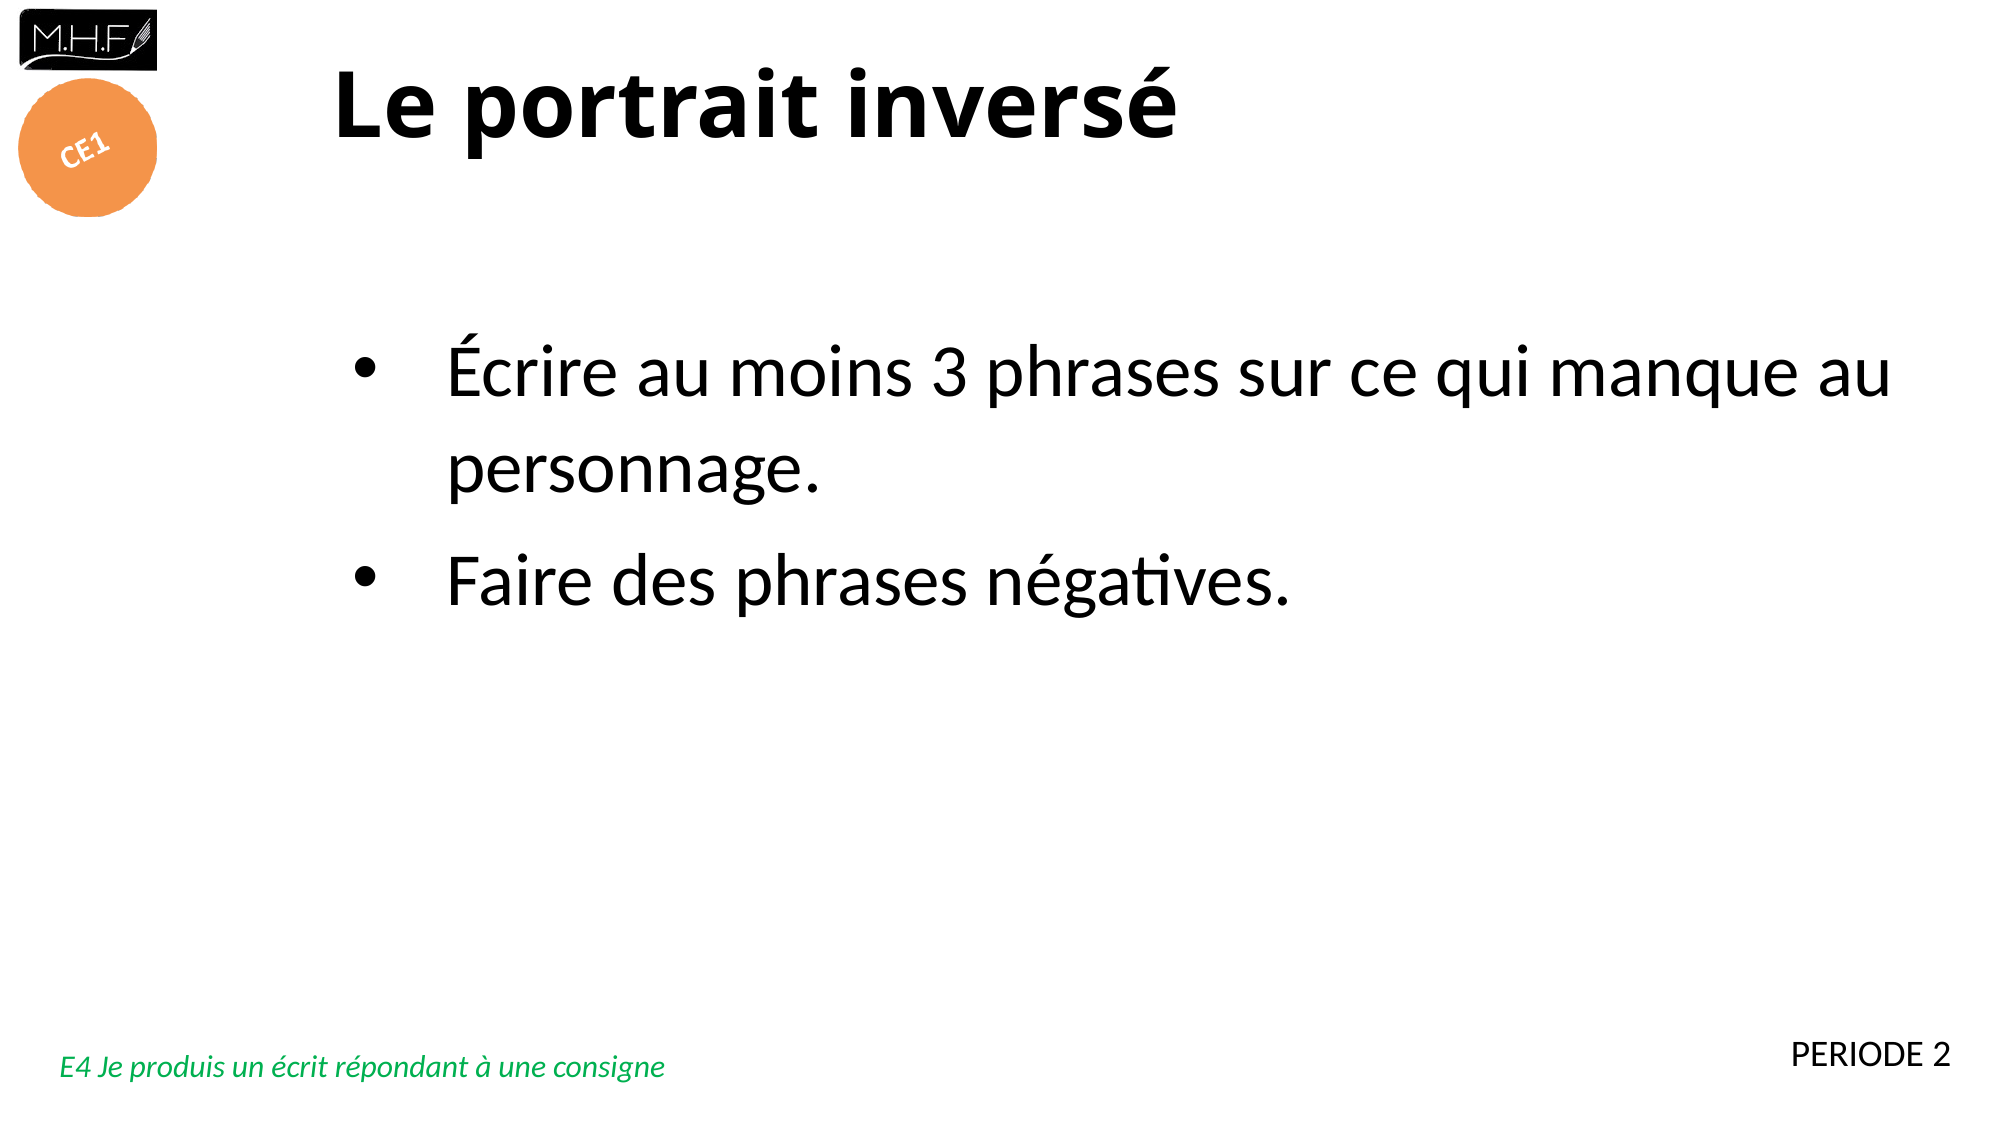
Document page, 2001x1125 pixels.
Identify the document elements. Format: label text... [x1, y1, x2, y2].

text_box Écrire au moins 3 phrases sur ce qui manque au personnage. Faire des phrases négatives. [337, 307, 1967, 790]
picture [16, 7, 157, 74]
title Le portrait inversé [316, 0, 1863, 218]
picture [18, 78, 157, 218]
text_box PERIODE 2 [1362, 1021, 1967, 1082]
text_box E4 Je produis un écrit répondant à une consigne [44, 1038, 1346, 1092]
